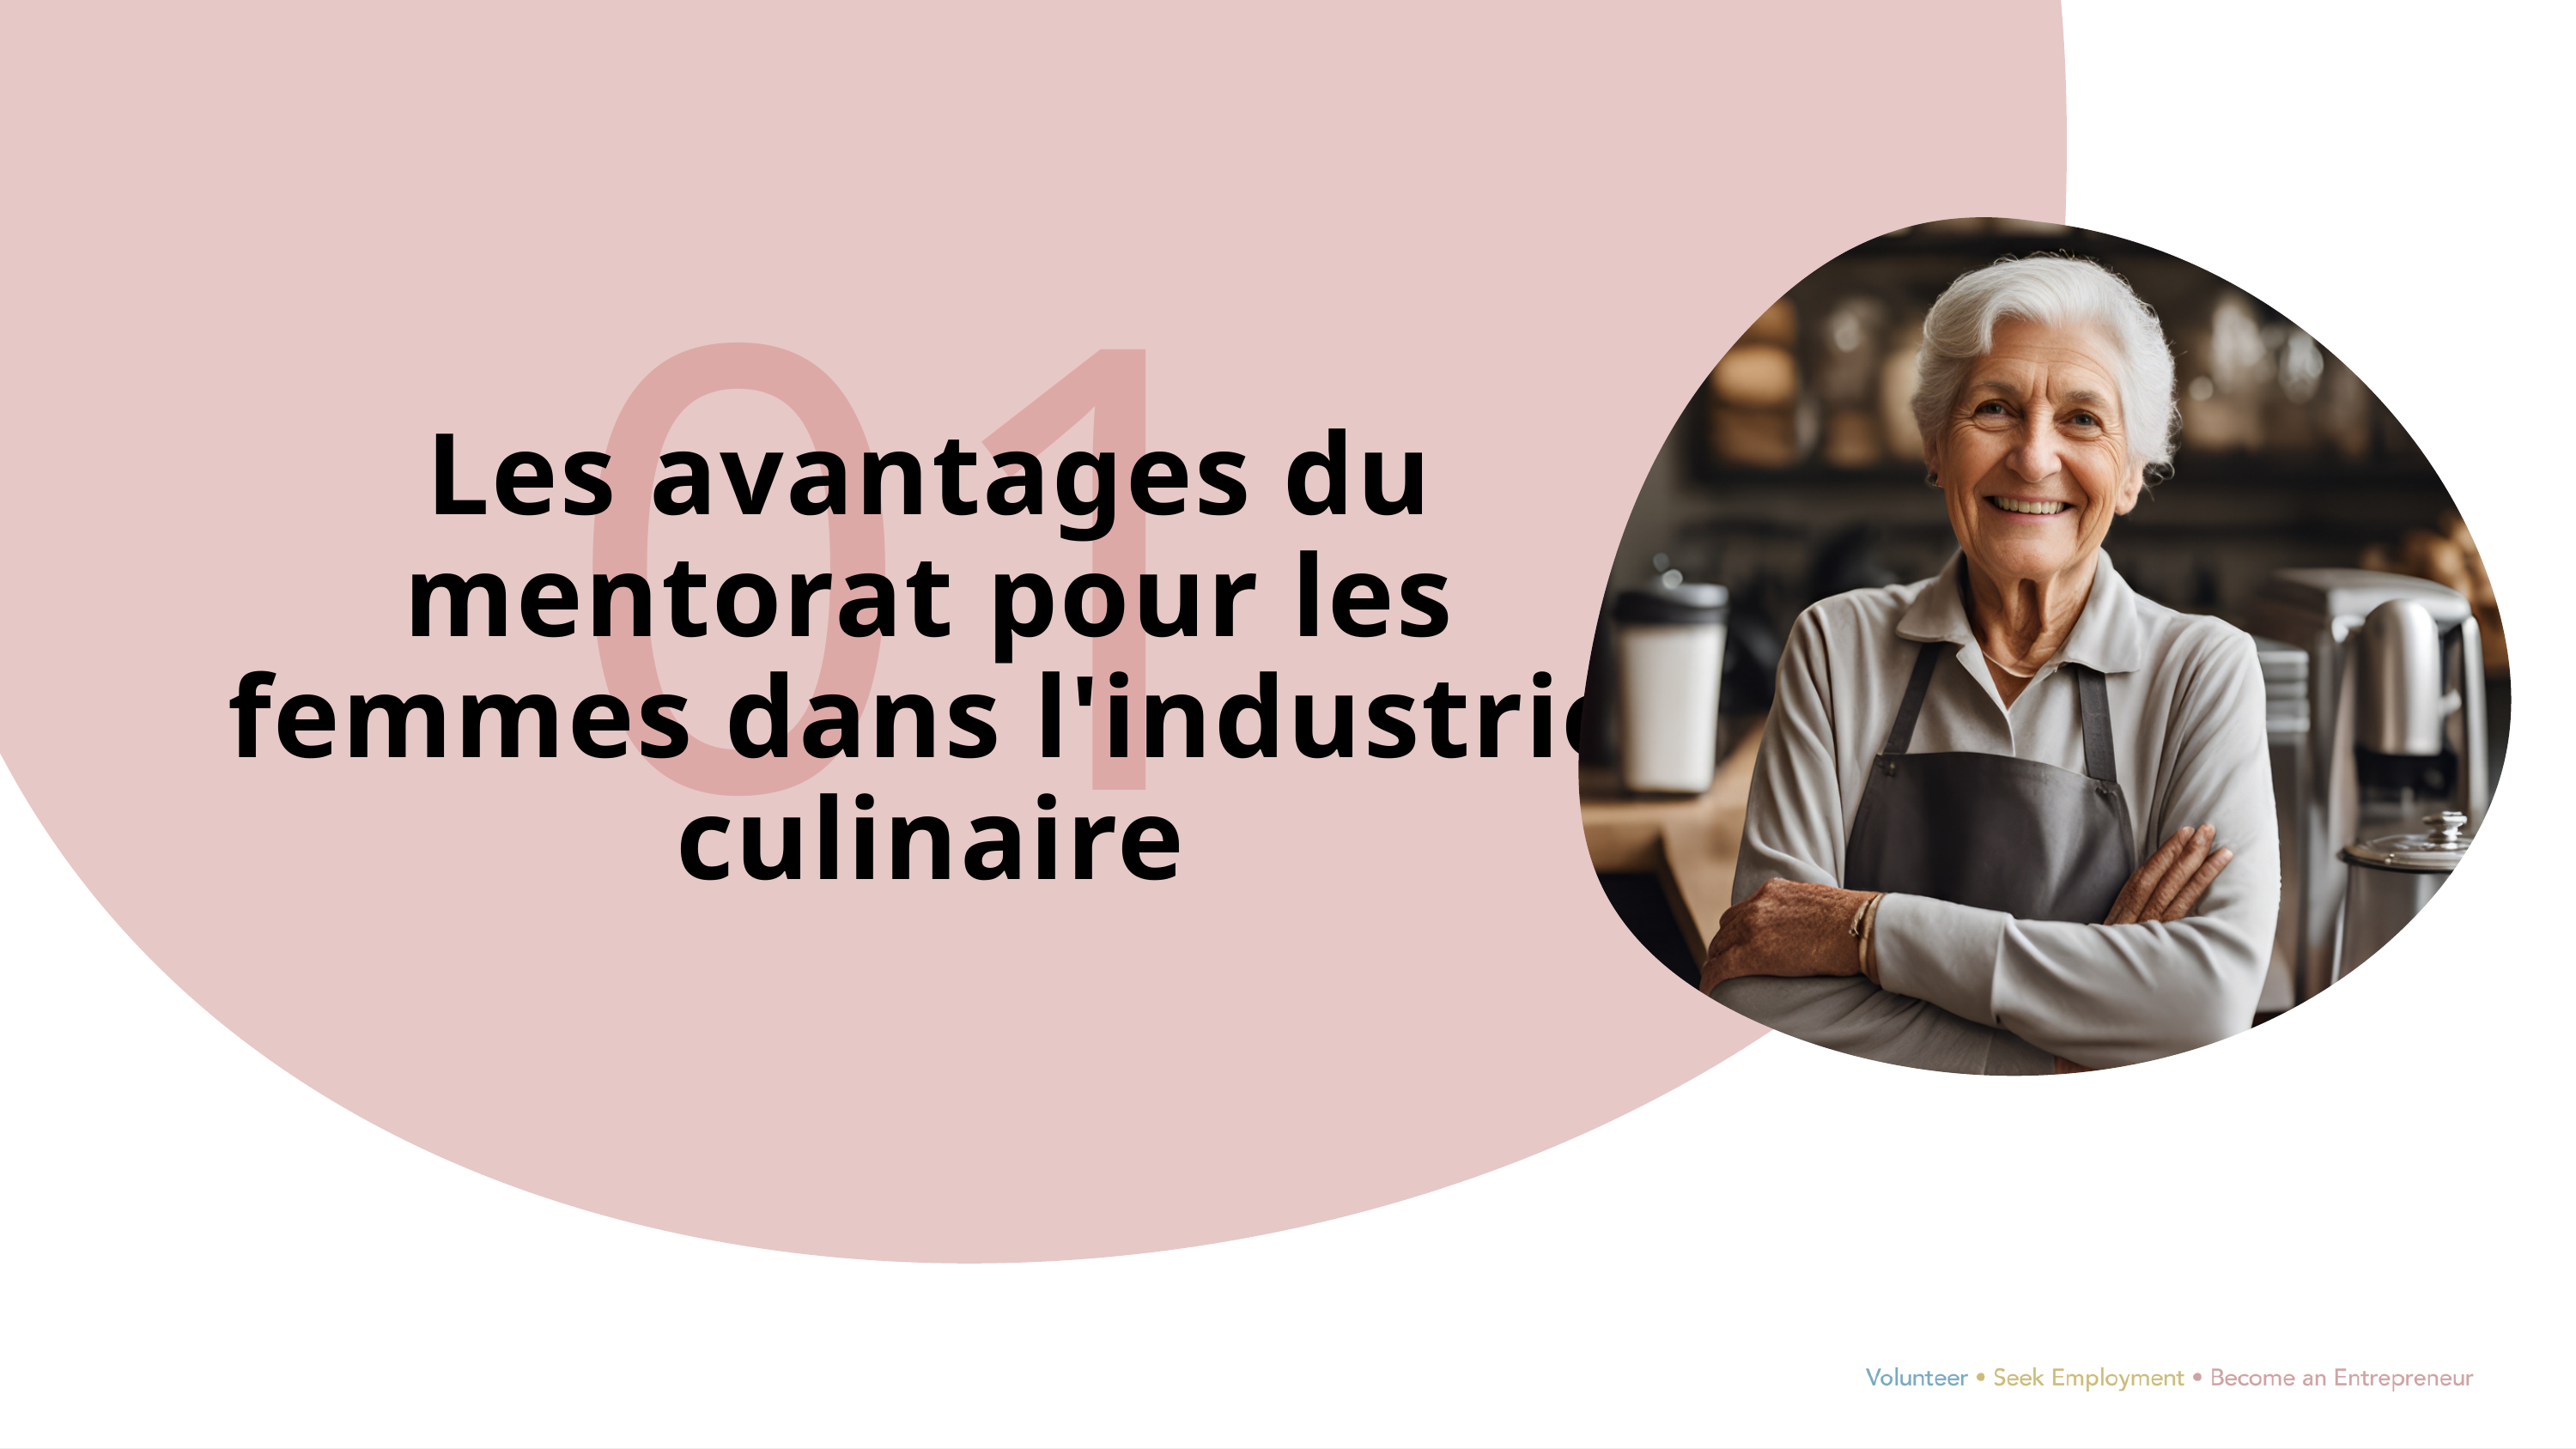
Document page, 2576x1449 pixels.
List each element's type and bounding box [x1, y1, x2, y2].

text_box [7, 10, 2174, 1419]
text_box [2180, 1347, 2538, 1421]
text_box [1576, 243, 2525, 1157]
